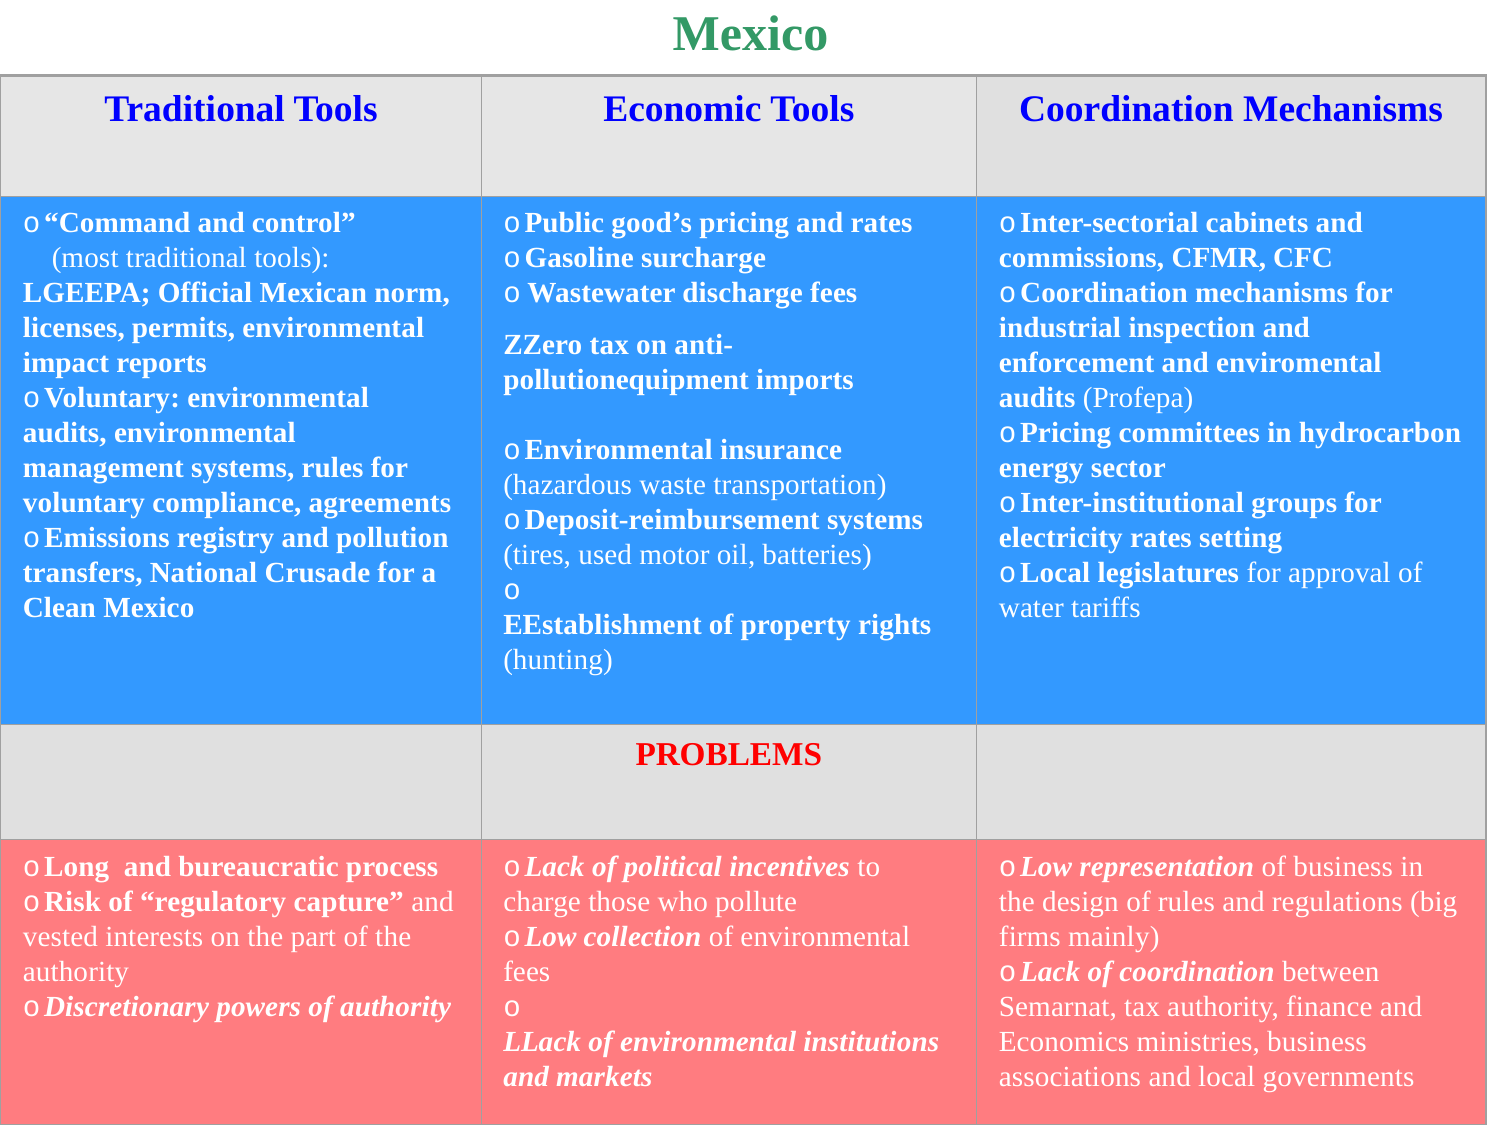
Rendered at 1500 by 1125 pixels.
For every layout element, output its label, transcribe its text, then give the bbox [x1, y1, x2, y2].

text_box Mexico [0, 0, 1500, 120]
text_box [0, 74, 1487, 1125]
